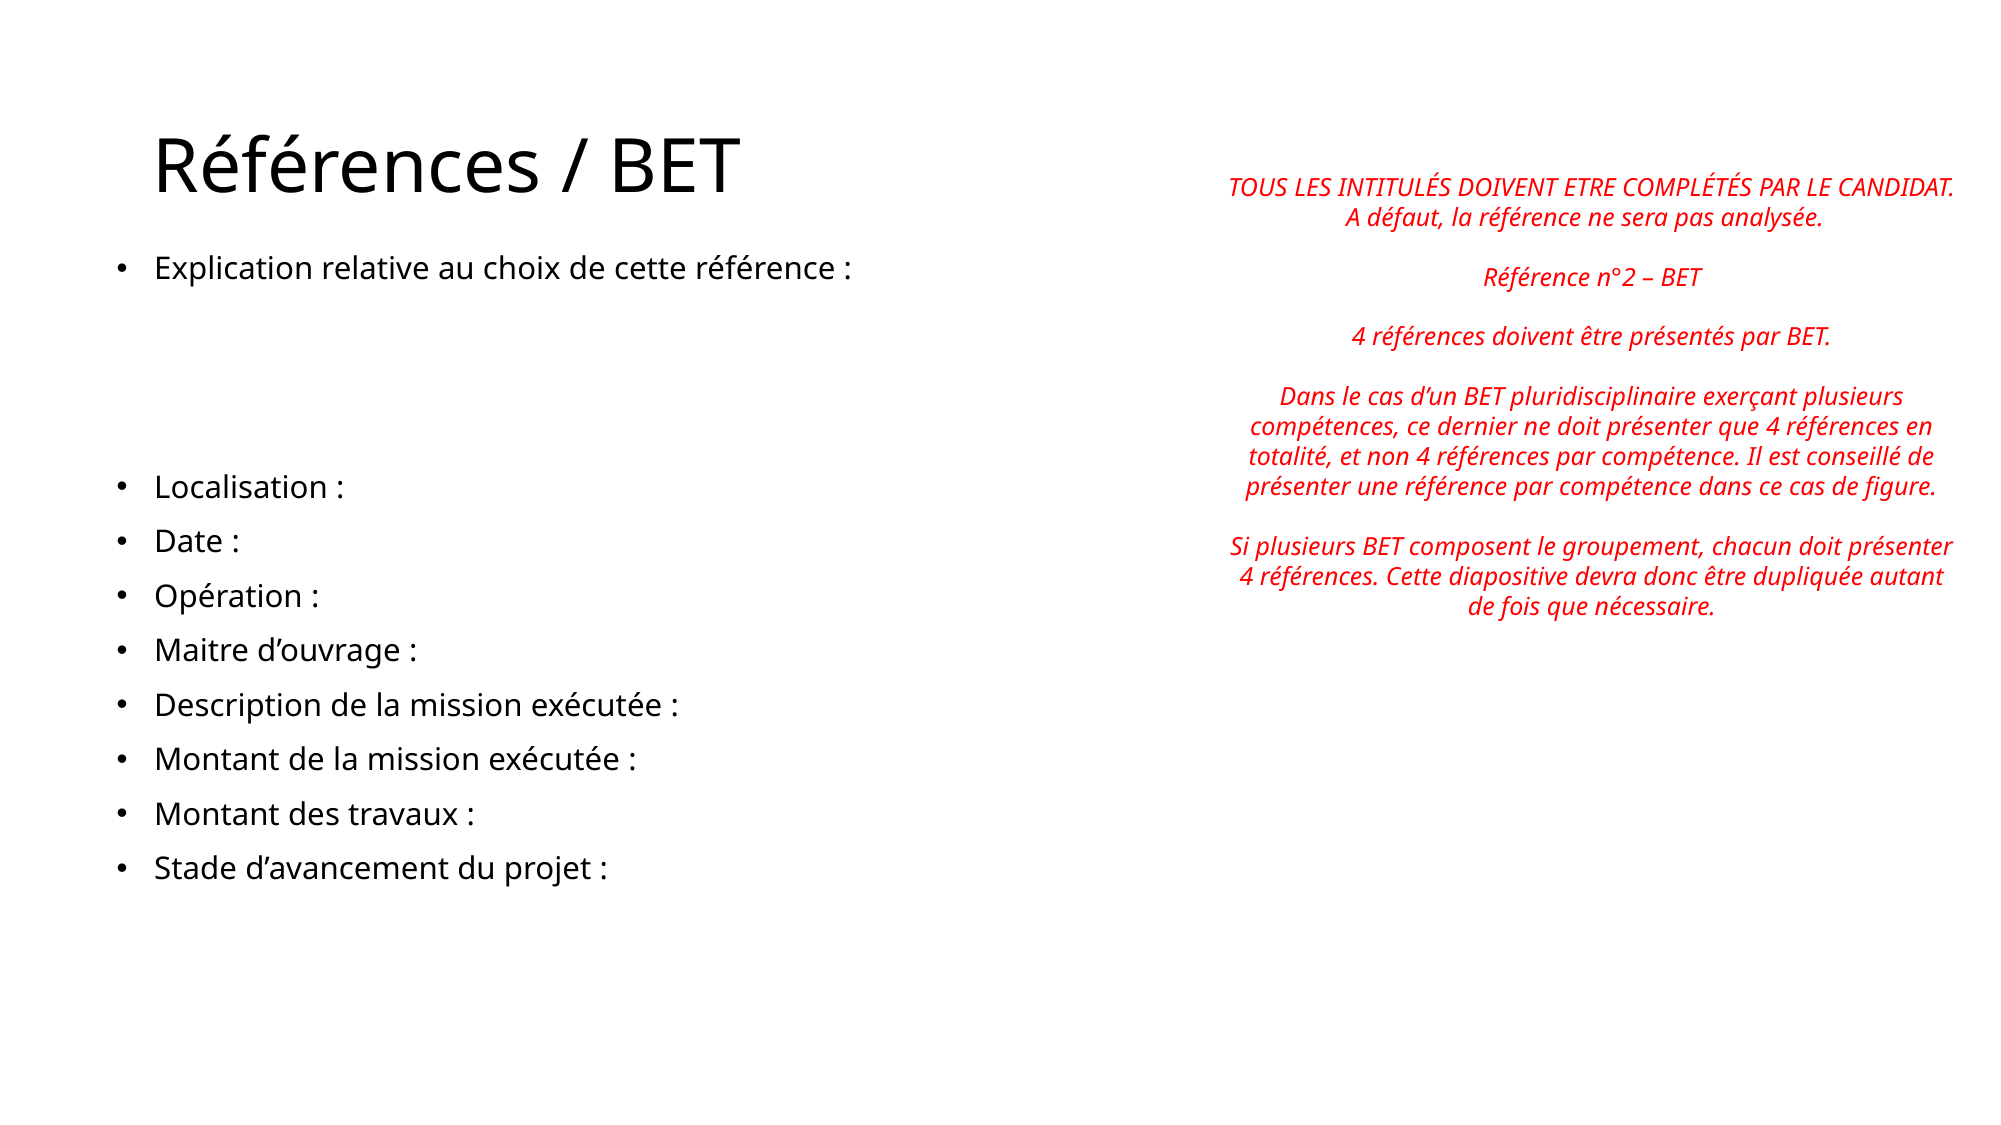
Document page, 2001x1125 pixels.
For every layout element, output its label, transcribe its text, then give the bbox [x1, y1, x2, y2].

list Explication relative au choix de cette référence : Localisation : Date : Opération : Maitre d’ouvrage : Description de la mission exécutée : Montant de la mission exécutée : Montant des travaux : Stade d’avancement du projet : [101, 245, 1827, 972]
text_box TOUS LES INTITULÉS DOIVENT ETRE COMPLÉTÉS PAR LE CANDIDAT. A défaut, la référence ne sera pas analysée. Référence n°2 – BET 4 références doivent être présentés par BET. Dans le cas d’un BET pluridisciplinaire exerçant plusieurs compétences, ce dernier ne doit présenter que 4 références en totalité, et non 4 références par compétence. Il est conseillé de présenter une référence par compétence dans ce cas de figure. Si plusieurs BET composent le groupement, chacun doit présenter 4 références. Cette diapositive devra donc être dupliquée autant de fois que nécessaire. [1208, 163, 1976, 628]
title Références / BET [137, 59, 1863, 245]
